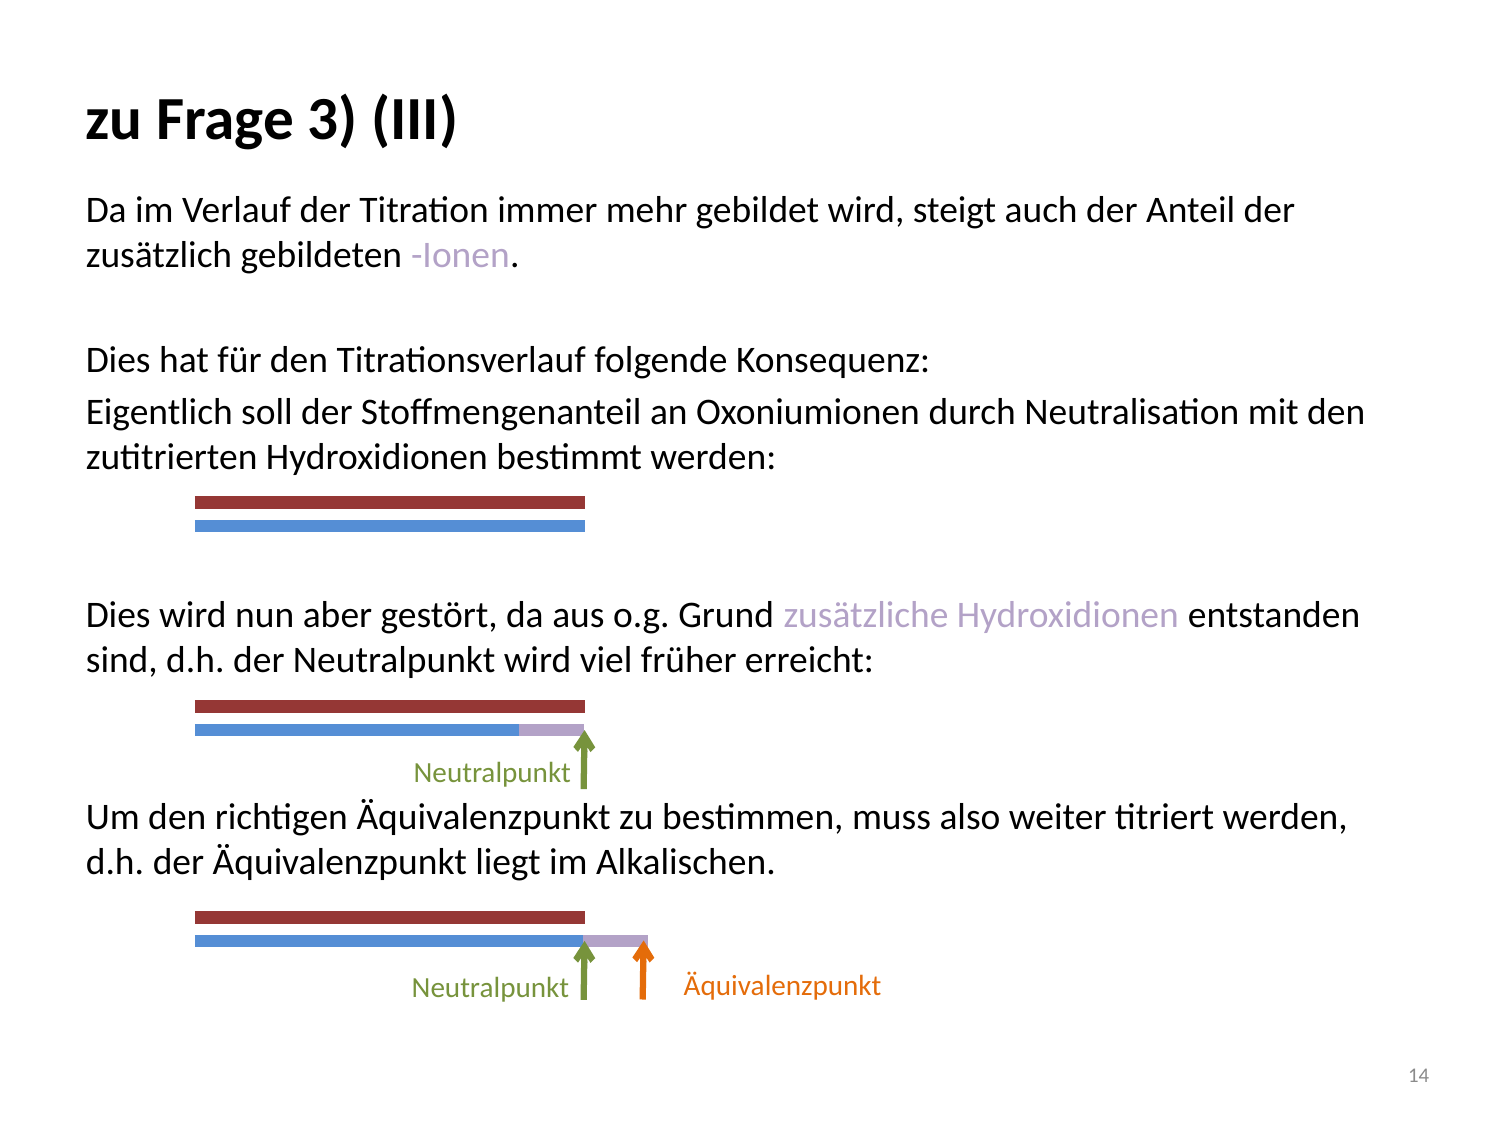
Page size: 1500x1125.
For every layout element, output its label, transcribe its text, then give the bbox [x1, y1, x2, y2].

text_box Neutralpunkt [396, 960, 585, 1011]
text_box Neutralpunkt [398, 745, 582, 796]
title zu Frage 3) (III) [70, 70, 1430, 160]
slide_number 14 [1311, 1051, 1430, 1087]
text_box Äquivalenzpunkt [668, 959, 897, 1009]
